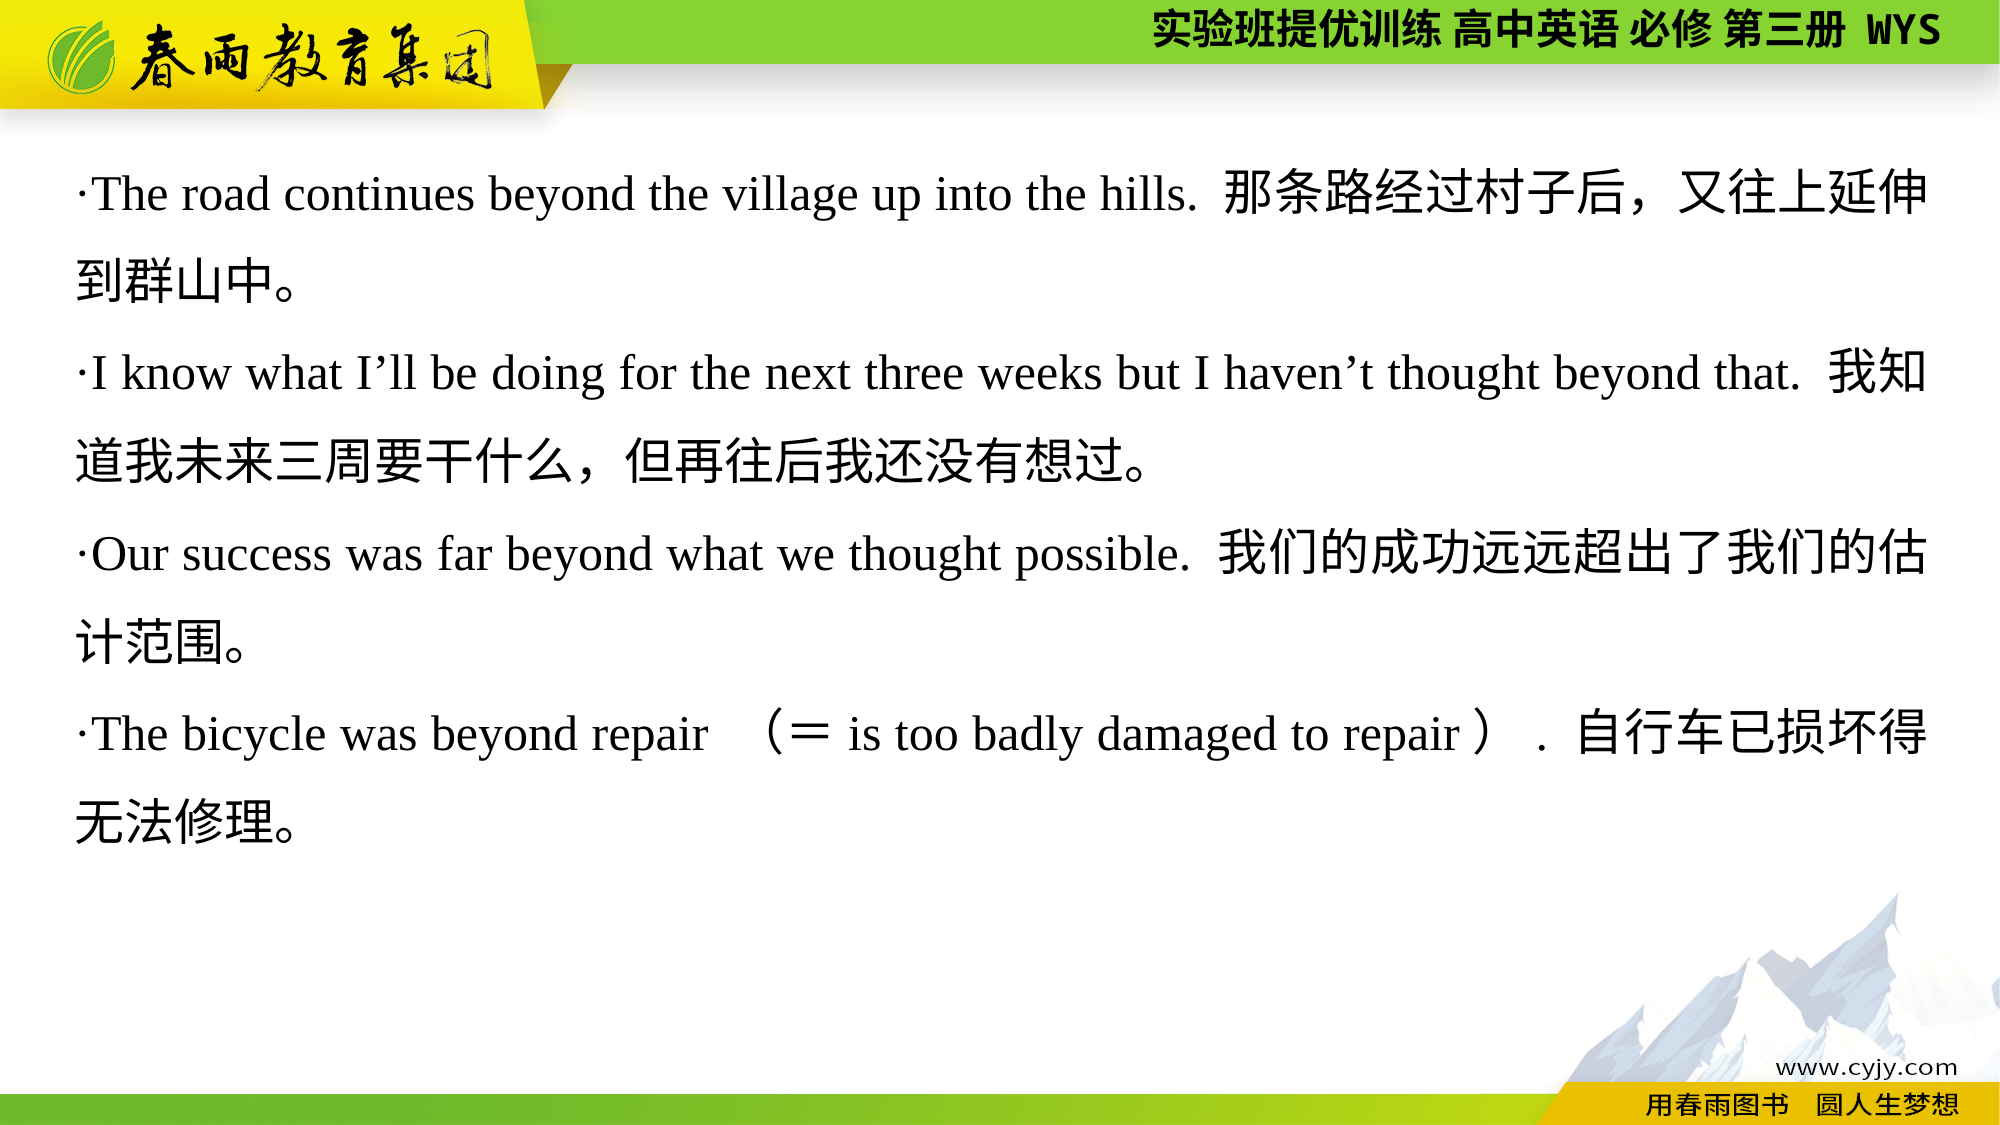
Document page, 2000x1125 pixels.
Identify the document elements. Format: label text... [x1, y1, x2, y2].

picture [0, 0, 2000, 1125]
list ·The road continues beyond the village up into the hills. 那条路经过村子后，又往上延伸到群山中。 ·I know what I’ll be doing for the next three weeks but I haven’t thought beyond that. 我知道我未来三周要干什么，但再往后我还没有想过。 ·Our success was far beyond what we thought possible. 我们的成功远远超出了我们的估计范围。 ·The bicycle was beyond repair （＝is too badly damaged to repair）. 自行车已损坏得无法修理。 [59, 122, 1944, 854]
